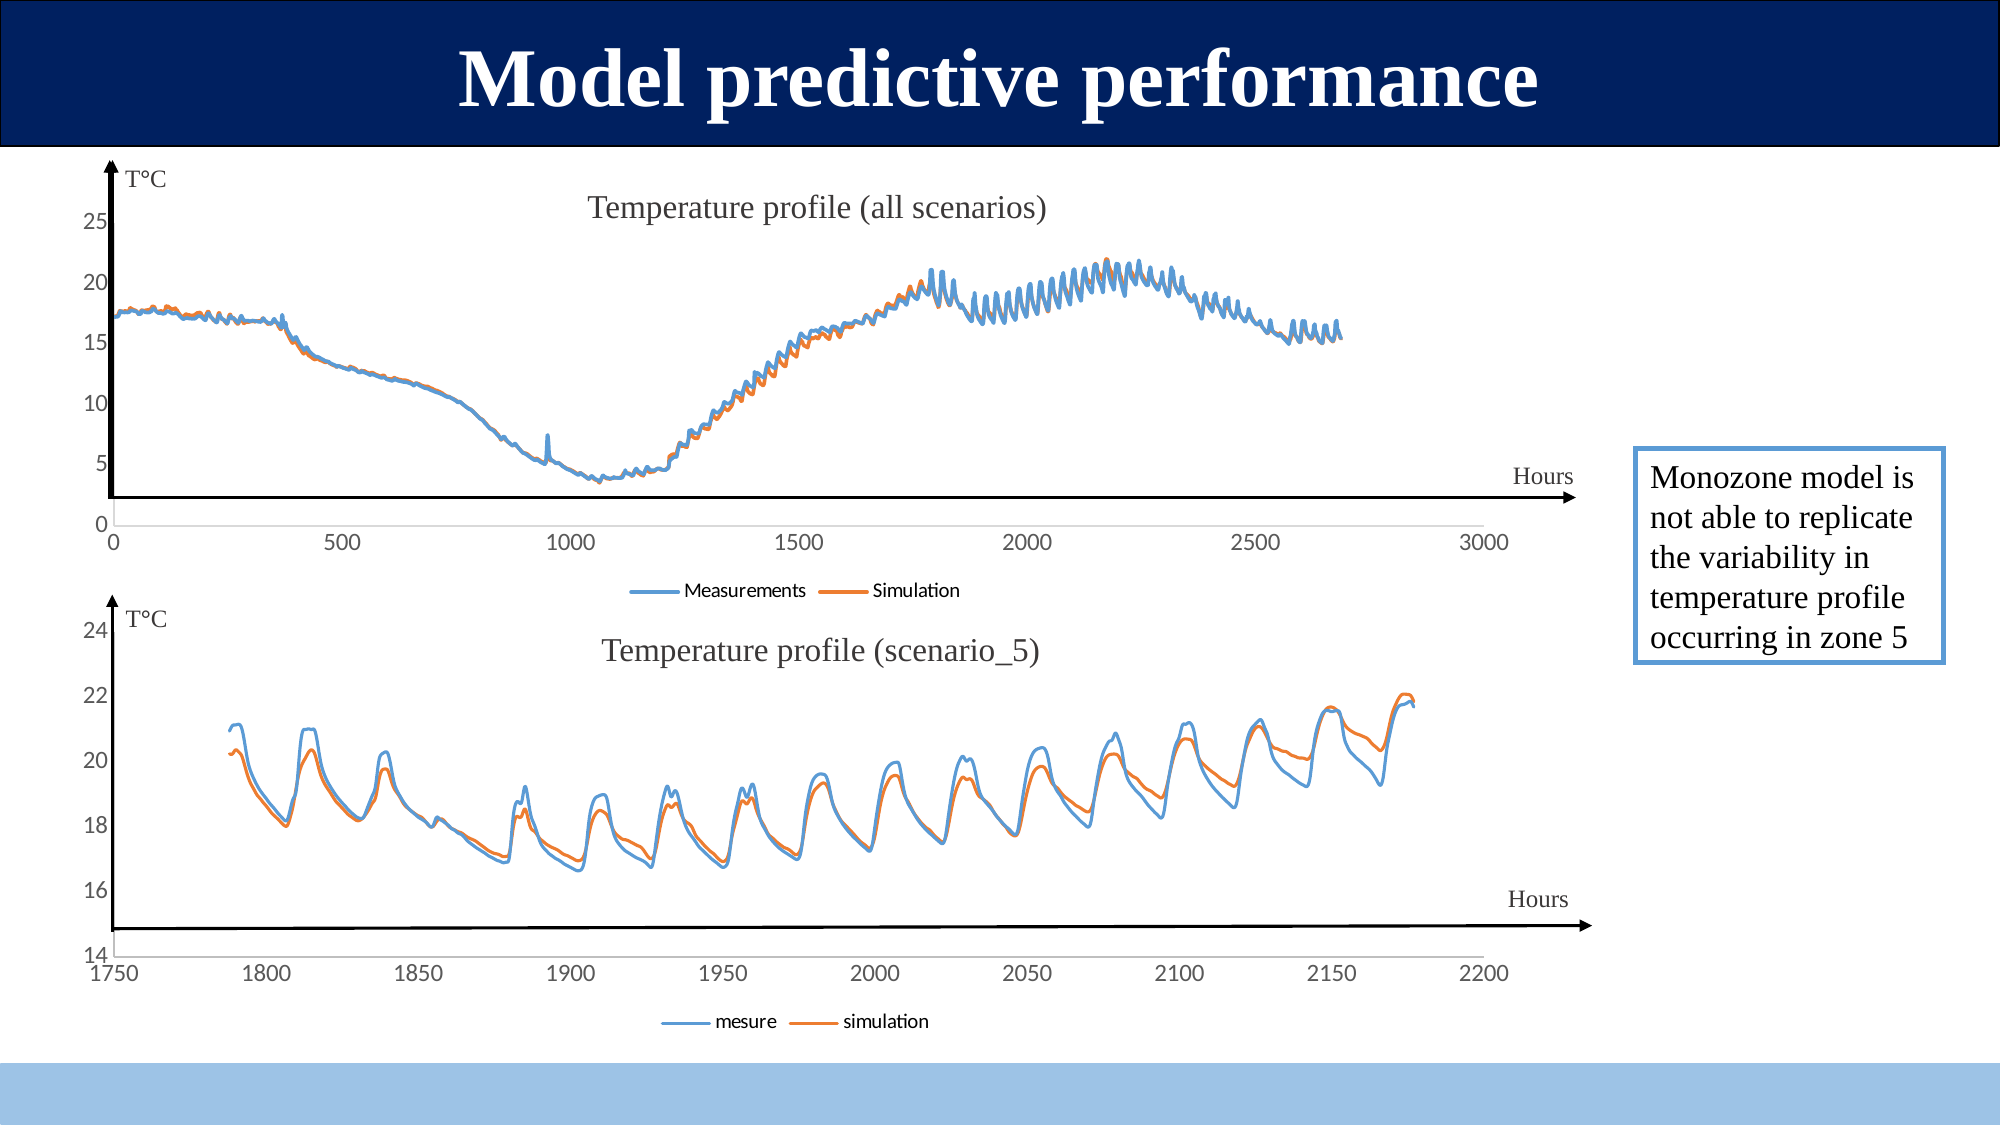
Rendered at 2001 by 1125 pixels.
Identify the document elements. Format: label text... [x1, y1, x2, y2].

text_box Monozone model is not able to replicate the variability in temperature profile occurring in zone 5 [1634, 447, 1945, 664]
text_box T°C [98, 155, 194, 201]
chart [53, 202, 1539, 609]
text_box Model predictive performance [0, 0, 1999, 147]
text_box Temperature profile (all scenarios) [317, 178, 1319, 202]
text_box [0, 1063, 2000, 1125]
chart [53, 611, 1539, 1040]
chart [113, 202, 1539, 497]
chart [113, 611, 1539, 925]
text_box Hours [1539, 875, 1631, 921]
text_box Hours [1539, 452, 1634, 497]
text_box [113, 925, 1593, 929]
